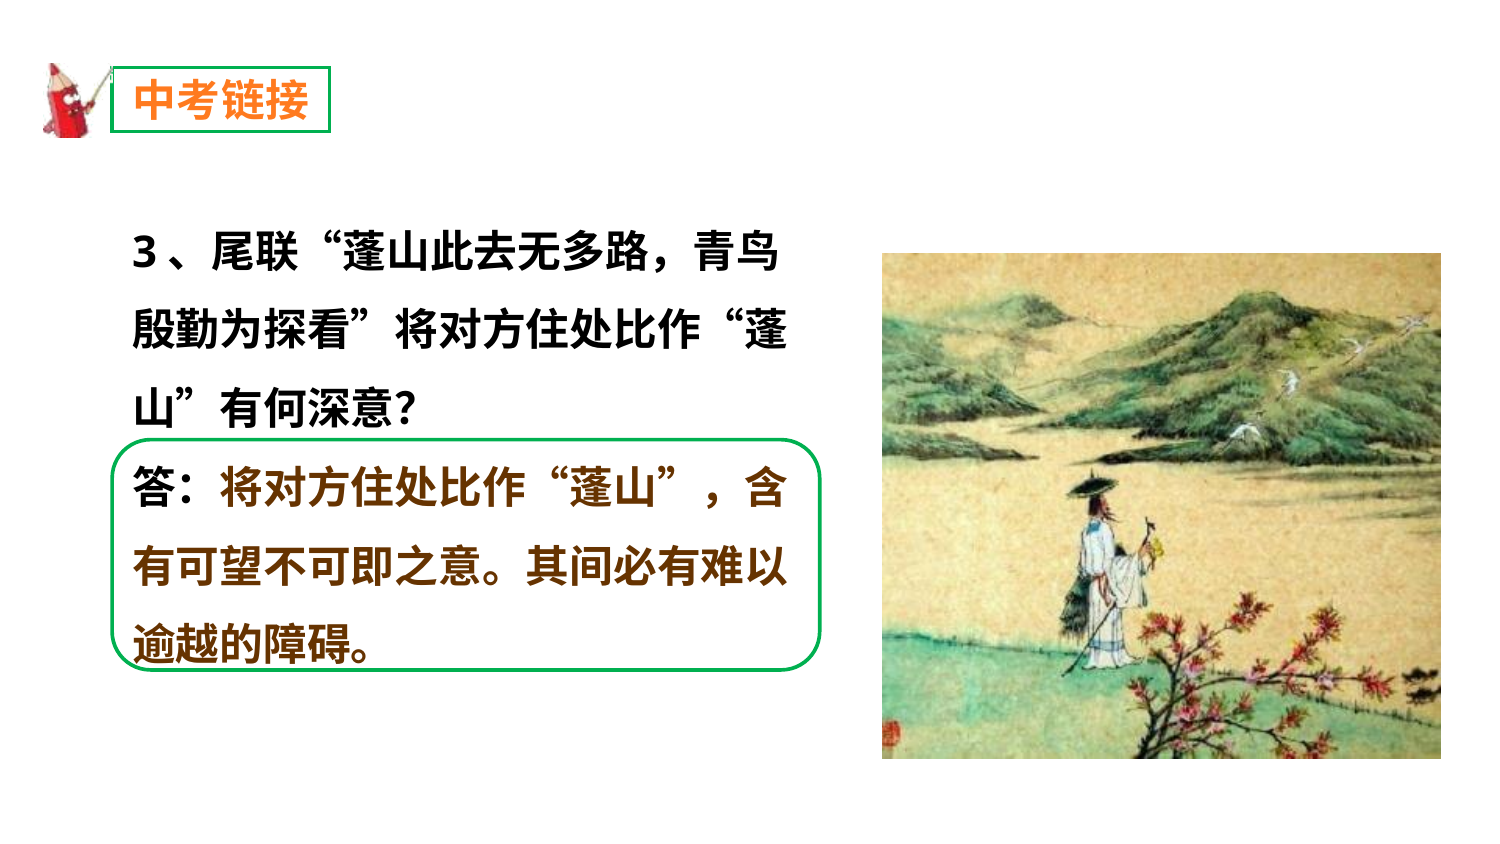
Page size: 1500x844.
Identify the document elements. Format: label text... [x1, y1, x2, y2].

text_box 中考链接 [113, 66, 331, 132]
text_box 3、尾联“蓬山此去无多路，青鸟殷勤为探看”将对方住处比作“蓬山”有何深意？ 答：将对方住处比作“蓬山”，含有可望不可即之意。其间必有难以逾越的障碍。 [120, 639, 821, 676]
picture [882, 253, 1441, 759]
text_box 3、尾联“蓬山此去无多路，青鸟殷勤为探看”将对方住处比作“蓬山”有何深意？ 答：将对方住处比作“蓬山”，含有可望不可即之意。其间必有难以逾越的障碍。 [120, 191, 821, 470]
text_box [111, 438, 821, 671]
picture [43, 63, 113, 138]
